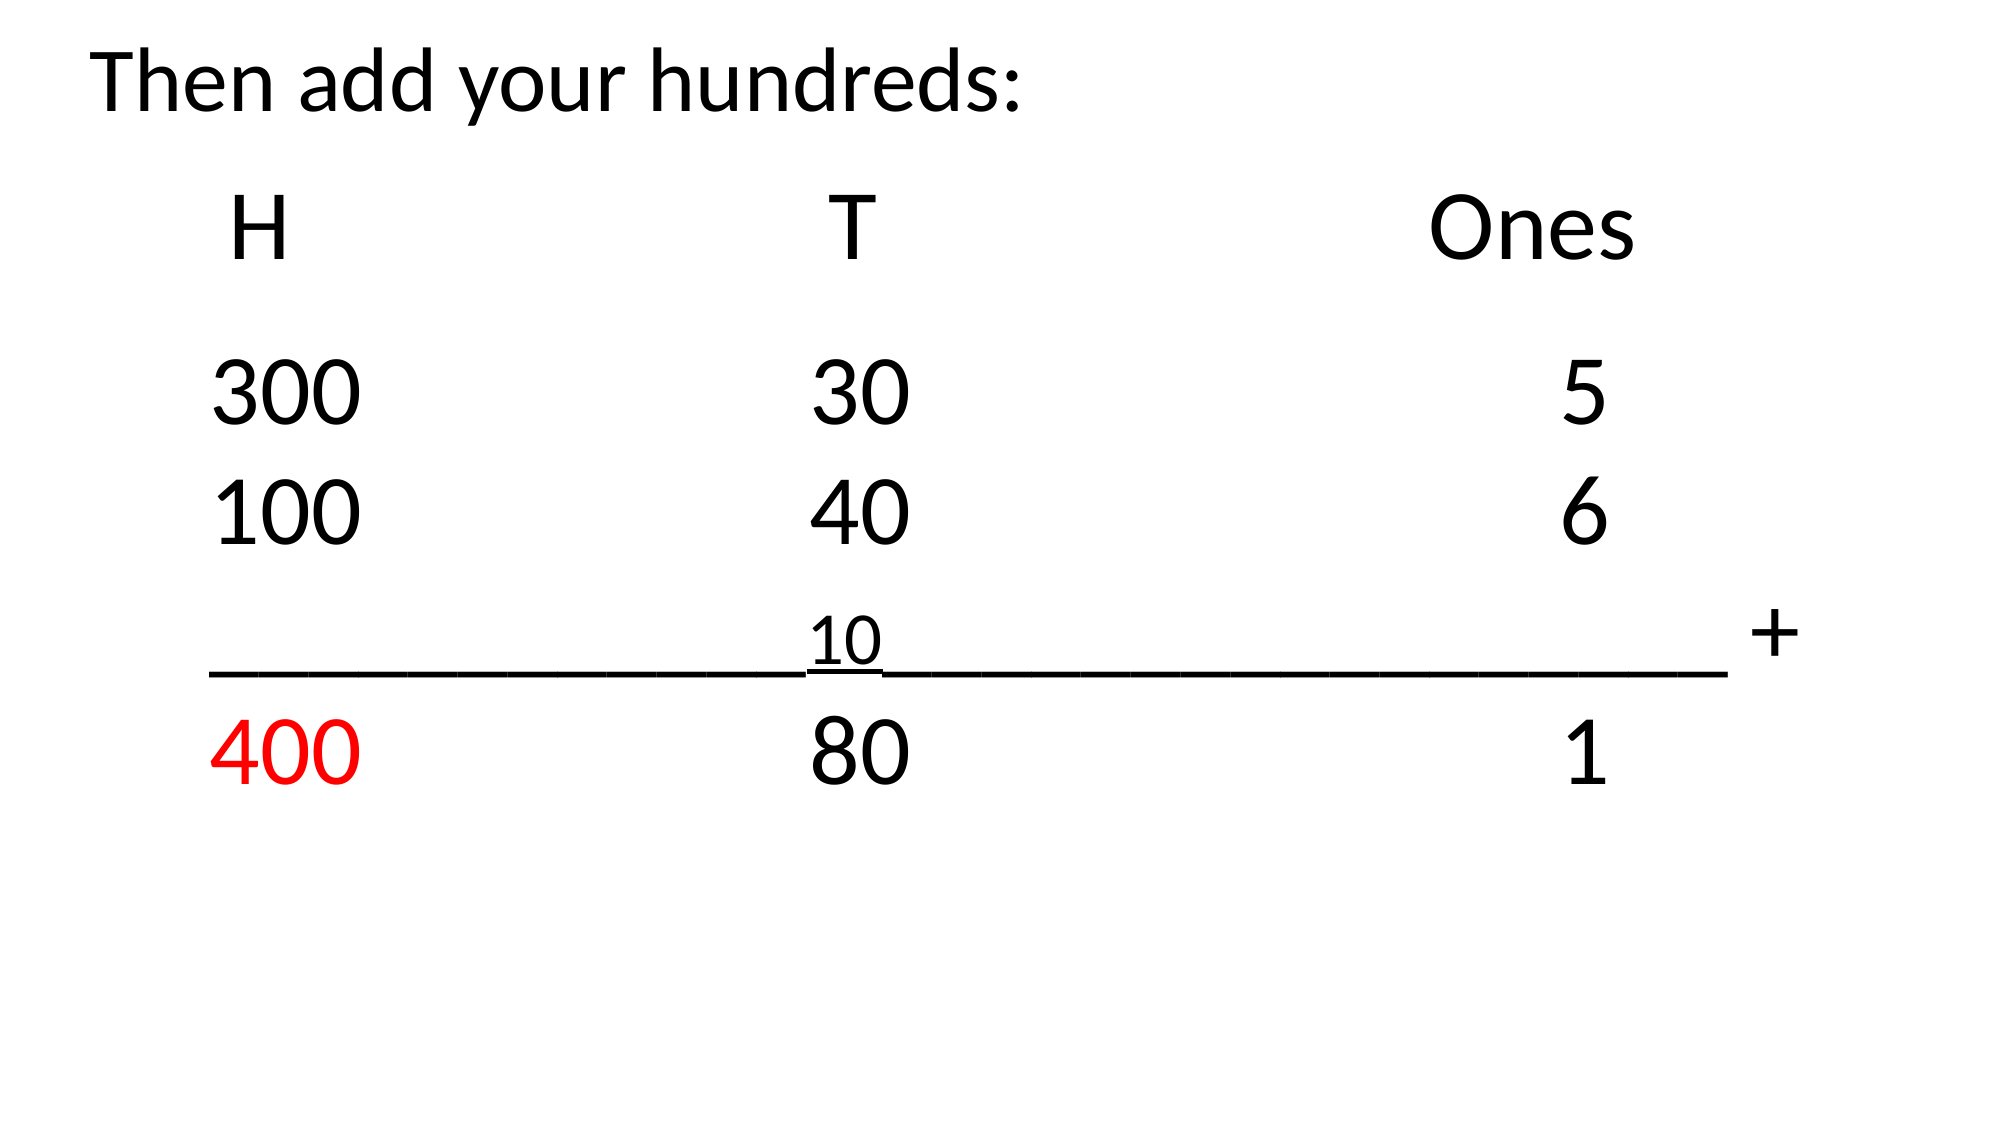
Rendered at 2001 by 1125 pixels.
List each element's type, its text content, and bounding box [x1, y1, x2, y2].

text_box H T Ones [214, 152, 1670, 287]
text_box 300 30 5 100 40 6 ____________10_________________ + 400 80 1 [195, 317, 1826, 932]
text_box Then add your hundreds: [75, 12, 1899, 138]
